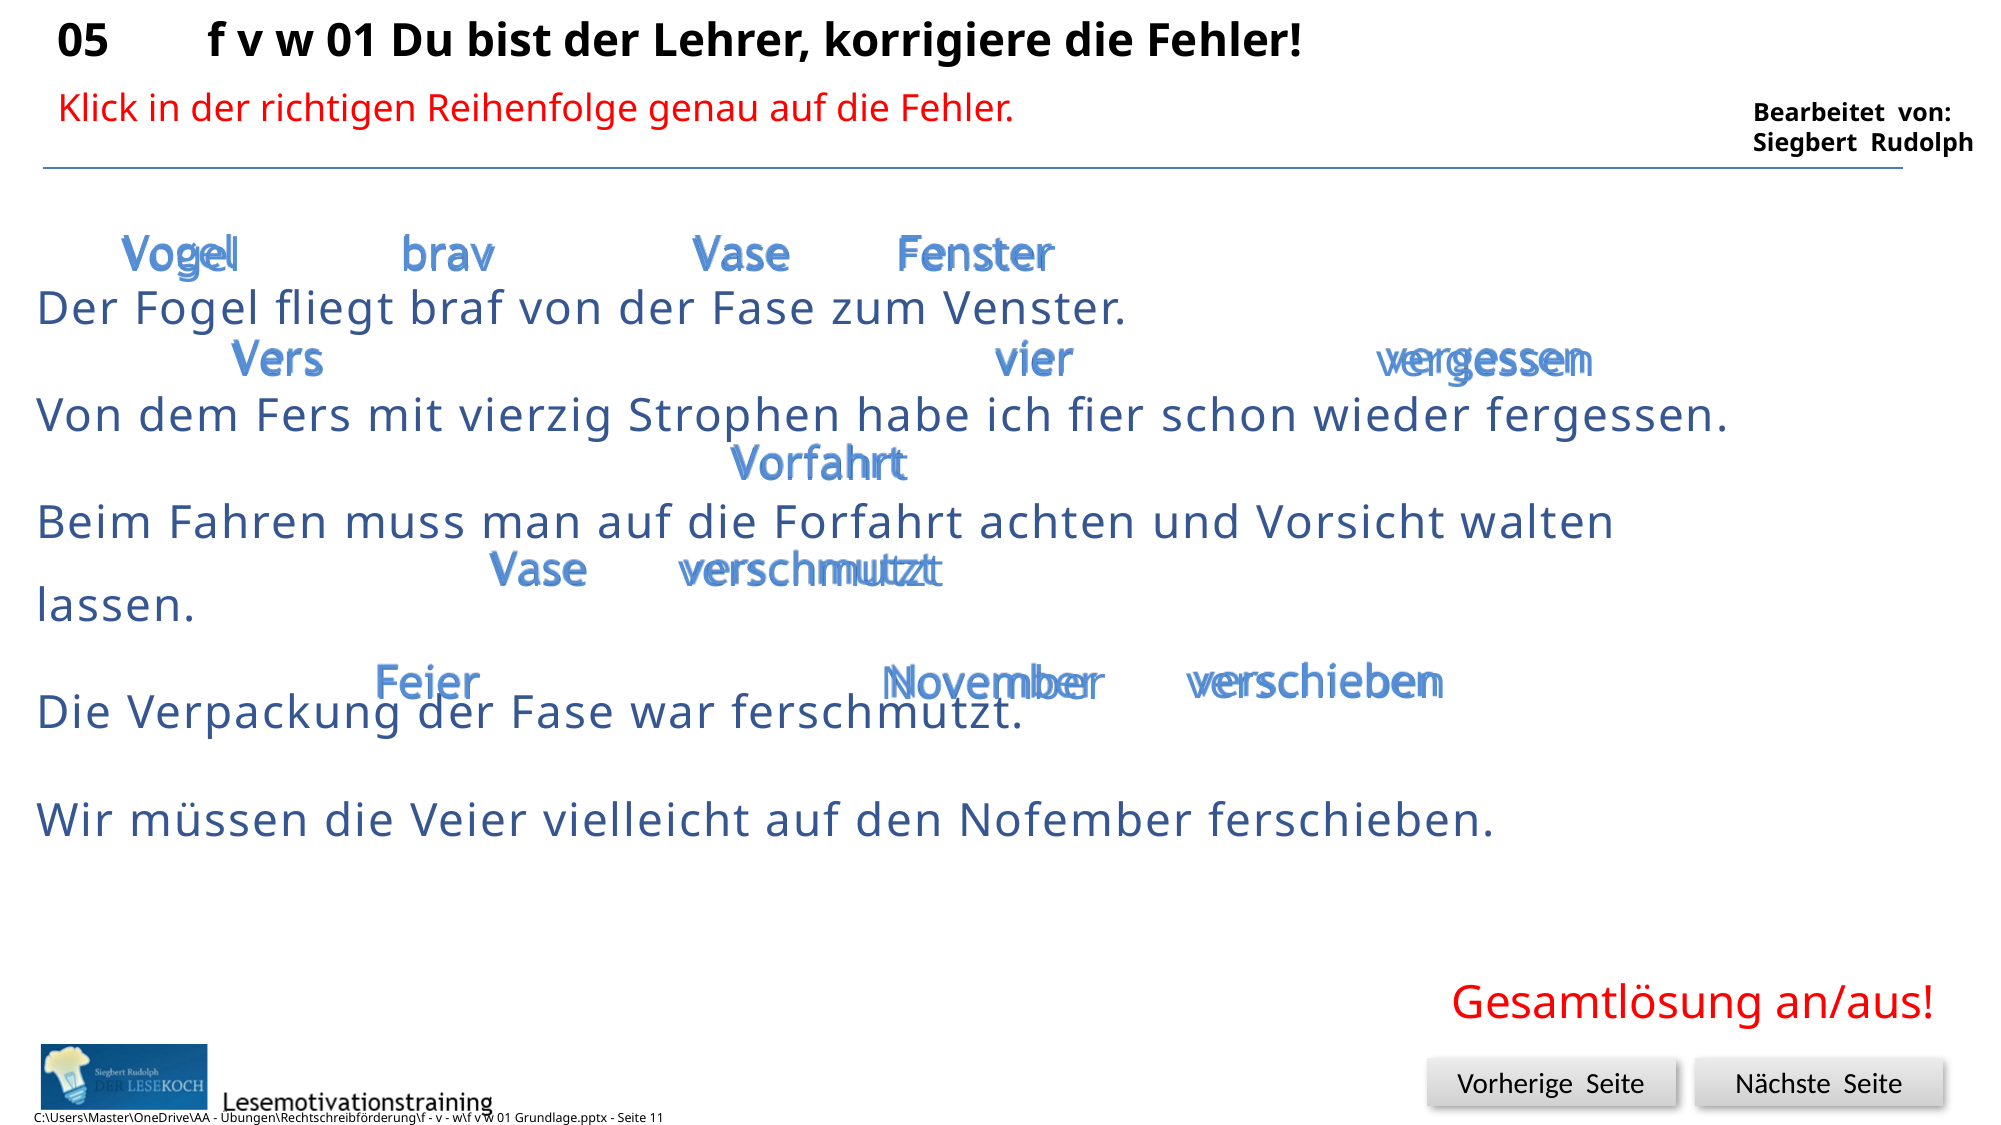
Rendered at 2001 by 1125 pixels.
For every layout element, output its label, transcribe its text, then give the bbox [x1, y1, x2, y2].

text_box Gesamtlösung an/aus! [1437, 965, 2000, 1036]
picture [94, 209, 1615, 758]
text_box C:\Users\Master\OneDrive\AA - Übungen\Rechtschreibförderung\f - v - w\f v w 01 Grundlage.pptx - Seite 11 [19, 1102, 679, 1125]
picture [40, 1044, 508, 1102]
text_box Klick in der richtigen Reihenfolge genau auf die Fehler. [42, 76, 1043, 137]
text_box 05 f v w 01 Du bist der Lehrer, korrigiere die Fehler! [42, 3, 2000, 73]
text_box Der Fogel fliegt braf von der Fase zum Venster. Von dem Fers mit vierzig Strophen habe ich fier schon wieder fergessen. Beim Fahren muss man auf die Forfahrt achten und Vorsicht walten lassen. Die Verpackung der Fase war ferschmutzt. Wir müssen die Veier vielleicht auf den Nofember ferschieben. [21, 243, 1756, 853]
